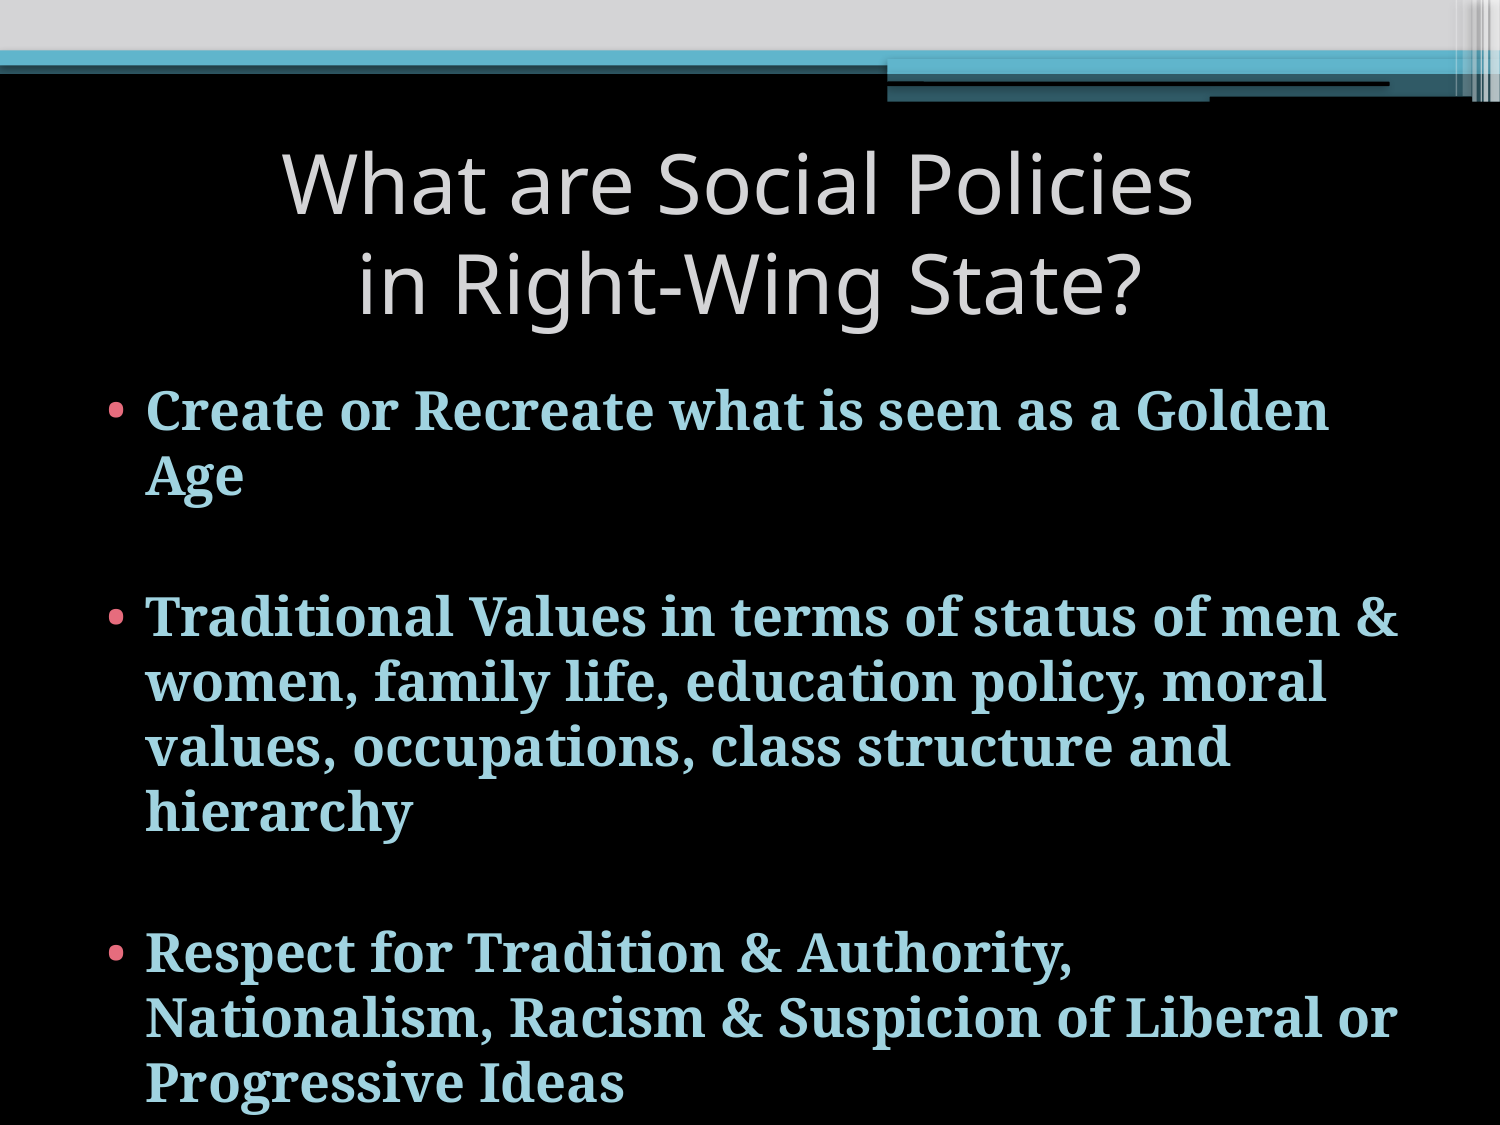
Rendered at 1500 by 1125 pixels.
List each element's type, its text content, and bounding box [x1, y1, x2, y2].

list Create or Recreate what is seen as a Golden Age Traditional Values in terms of status of men & women, family life, education policy, moral values, occupations, class structure and hierarchy Respect for Tradition & Authority, Nationalism, Racism & Suspicion of Liberal or Progressive Ideas [75, 368, 1425, 1125]
title What are Social Policies in Right-Wing State? [0, 99, 1500, 363]
